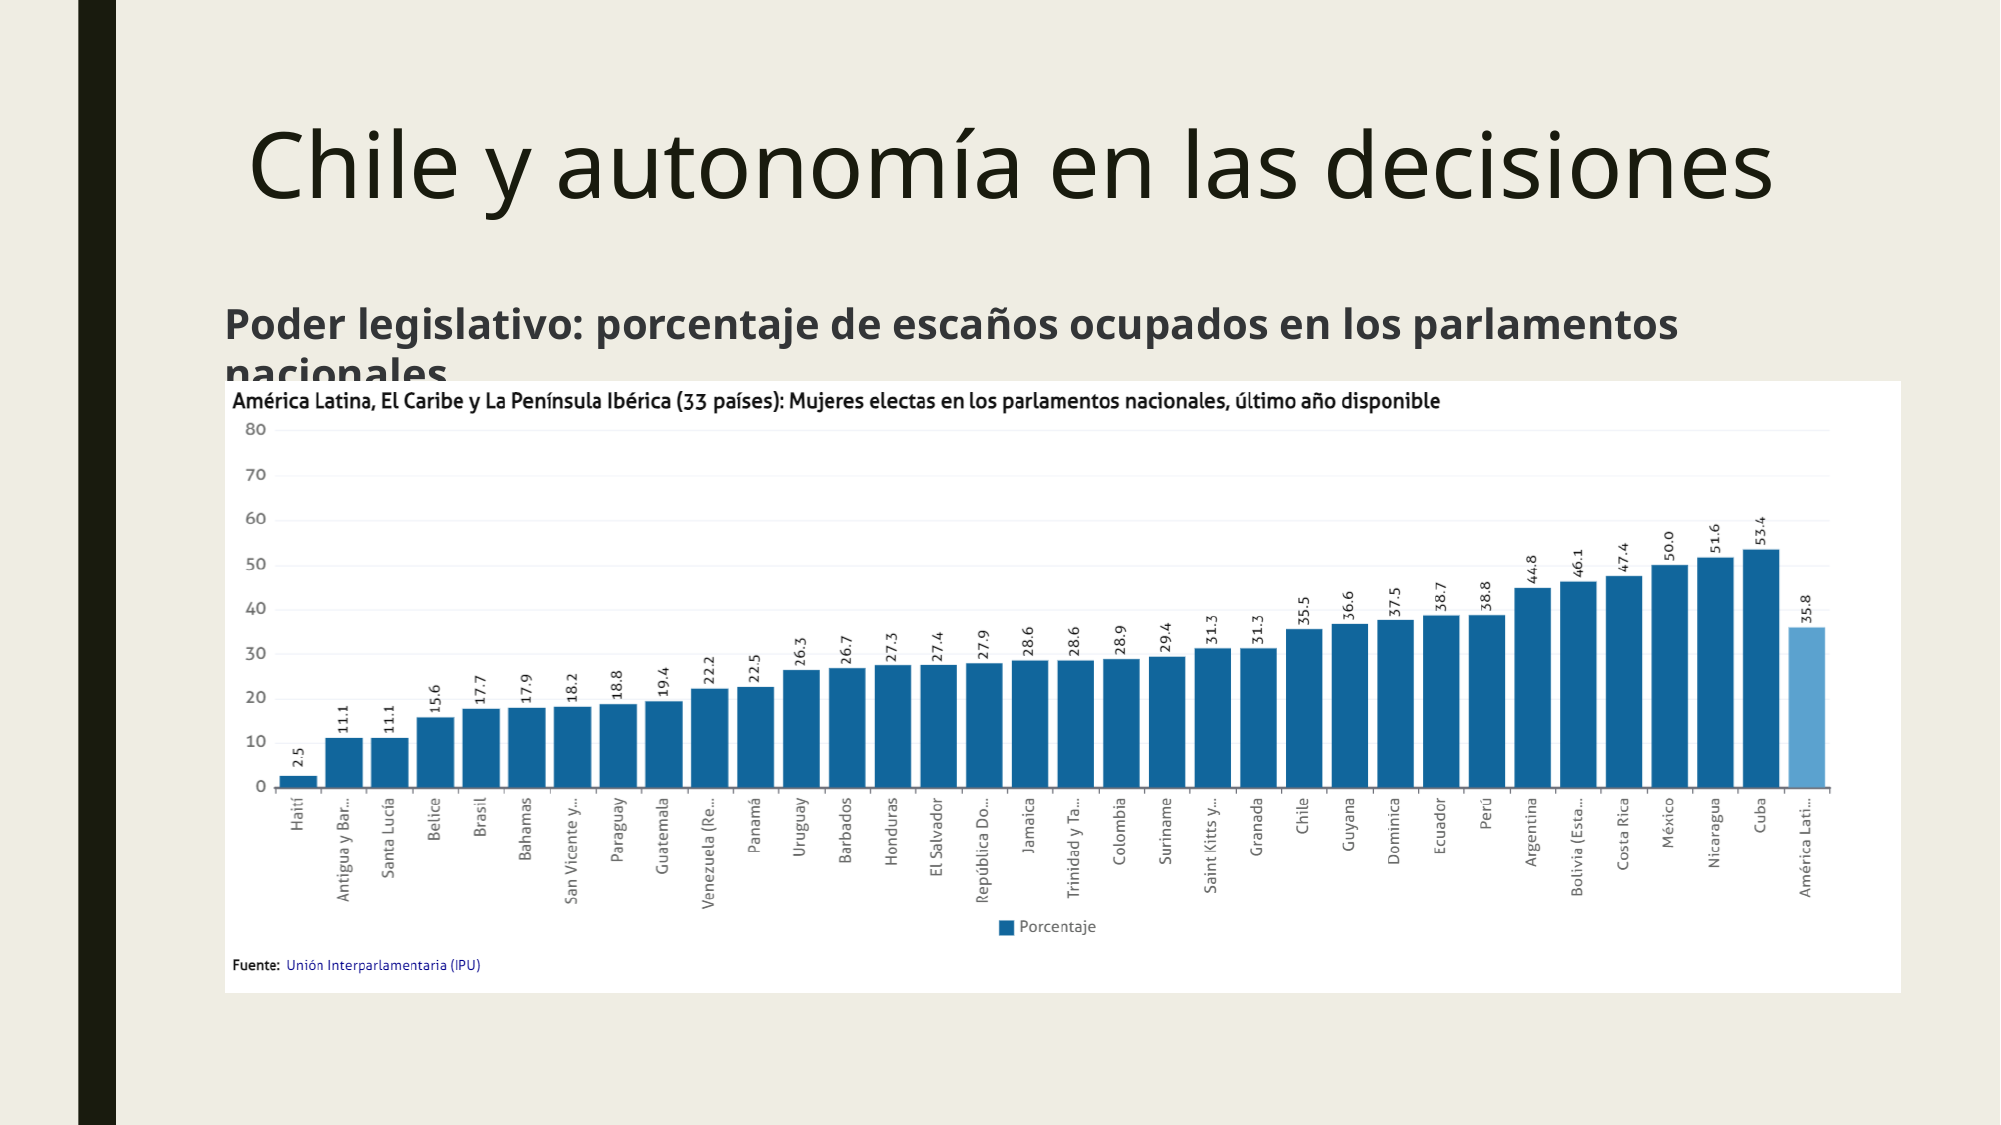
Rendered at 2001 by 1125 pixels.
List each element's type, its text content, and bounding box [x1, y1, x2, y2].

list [224, 381, 1901, 993]
title Chile y autonomía en las decisiones [225, 112, 1800, 290]
text_box Poder legislativo: porcentaje de escaños ocupados en los parlamentos nacionales [209, 290, 1800, 406]
